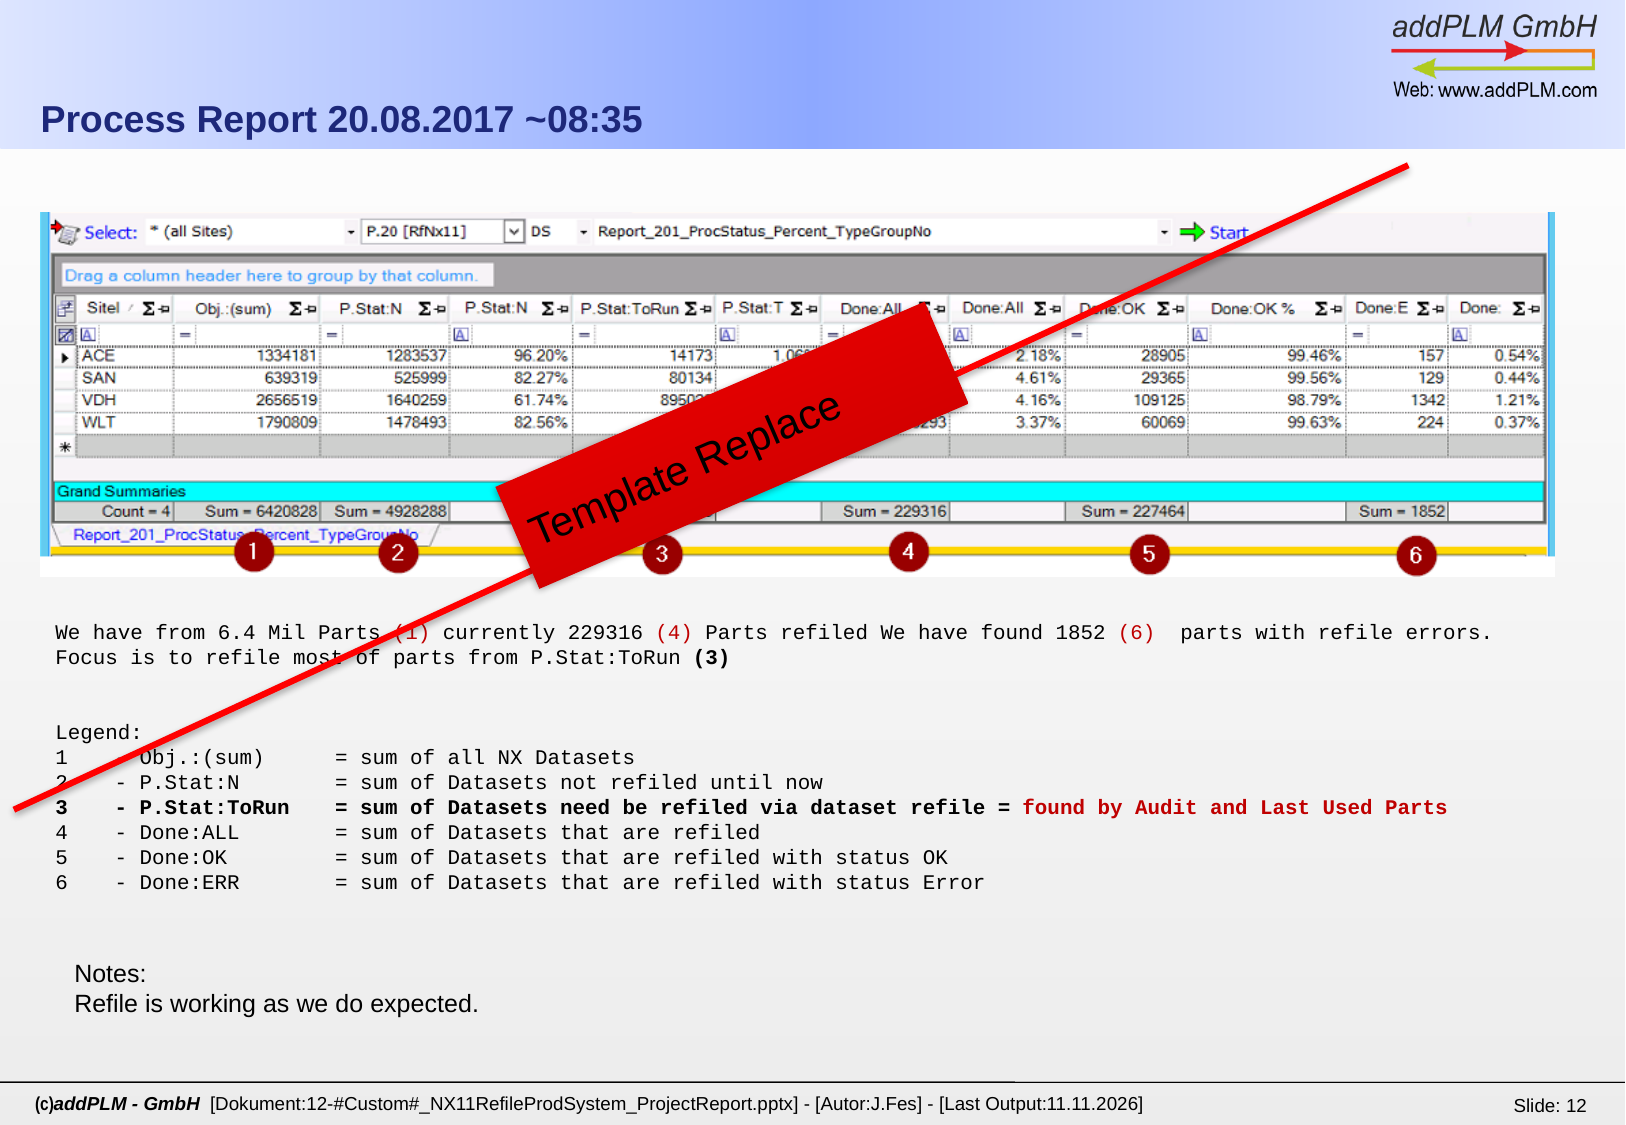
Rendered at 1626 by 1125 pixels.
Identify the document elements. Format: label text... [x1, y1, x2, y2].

title Process Report 20.08.2017 ~08:35 [40, 67, 1582, 131]
text_box Notes: Refile is working as we do expected. [59, 950, 1524, 1026]
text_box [13, 165, 1409, 810]
picture [1409, 212, 1555, 578]
picture [1391, 14, 1597, 97]
text_box We have from 6.4 Mil Parts (1) currently 229316 (4) Parts refiled We have found 1852 (6) parts with refile errors. Focus is to refile most of parts from P.Stat:ToRun (3) Legend: 1 - Obj.:(sum) = sum of all NX Datasets 2 - P.Stat:N = sum of Datasets not refiled until now 3 - P.Stat:ToRun = sum of Datasets need be refiled via dataset refile = found by Audit and Last Used Parts 4 - Done:ALL = sum of Datasets that are refiled 5 - Done:OK = sum of Datasets that are refiled with status OK 6 - Done:ERR = sum of Datasets that are refiled with status Error [40, 611, 1582, 902]
